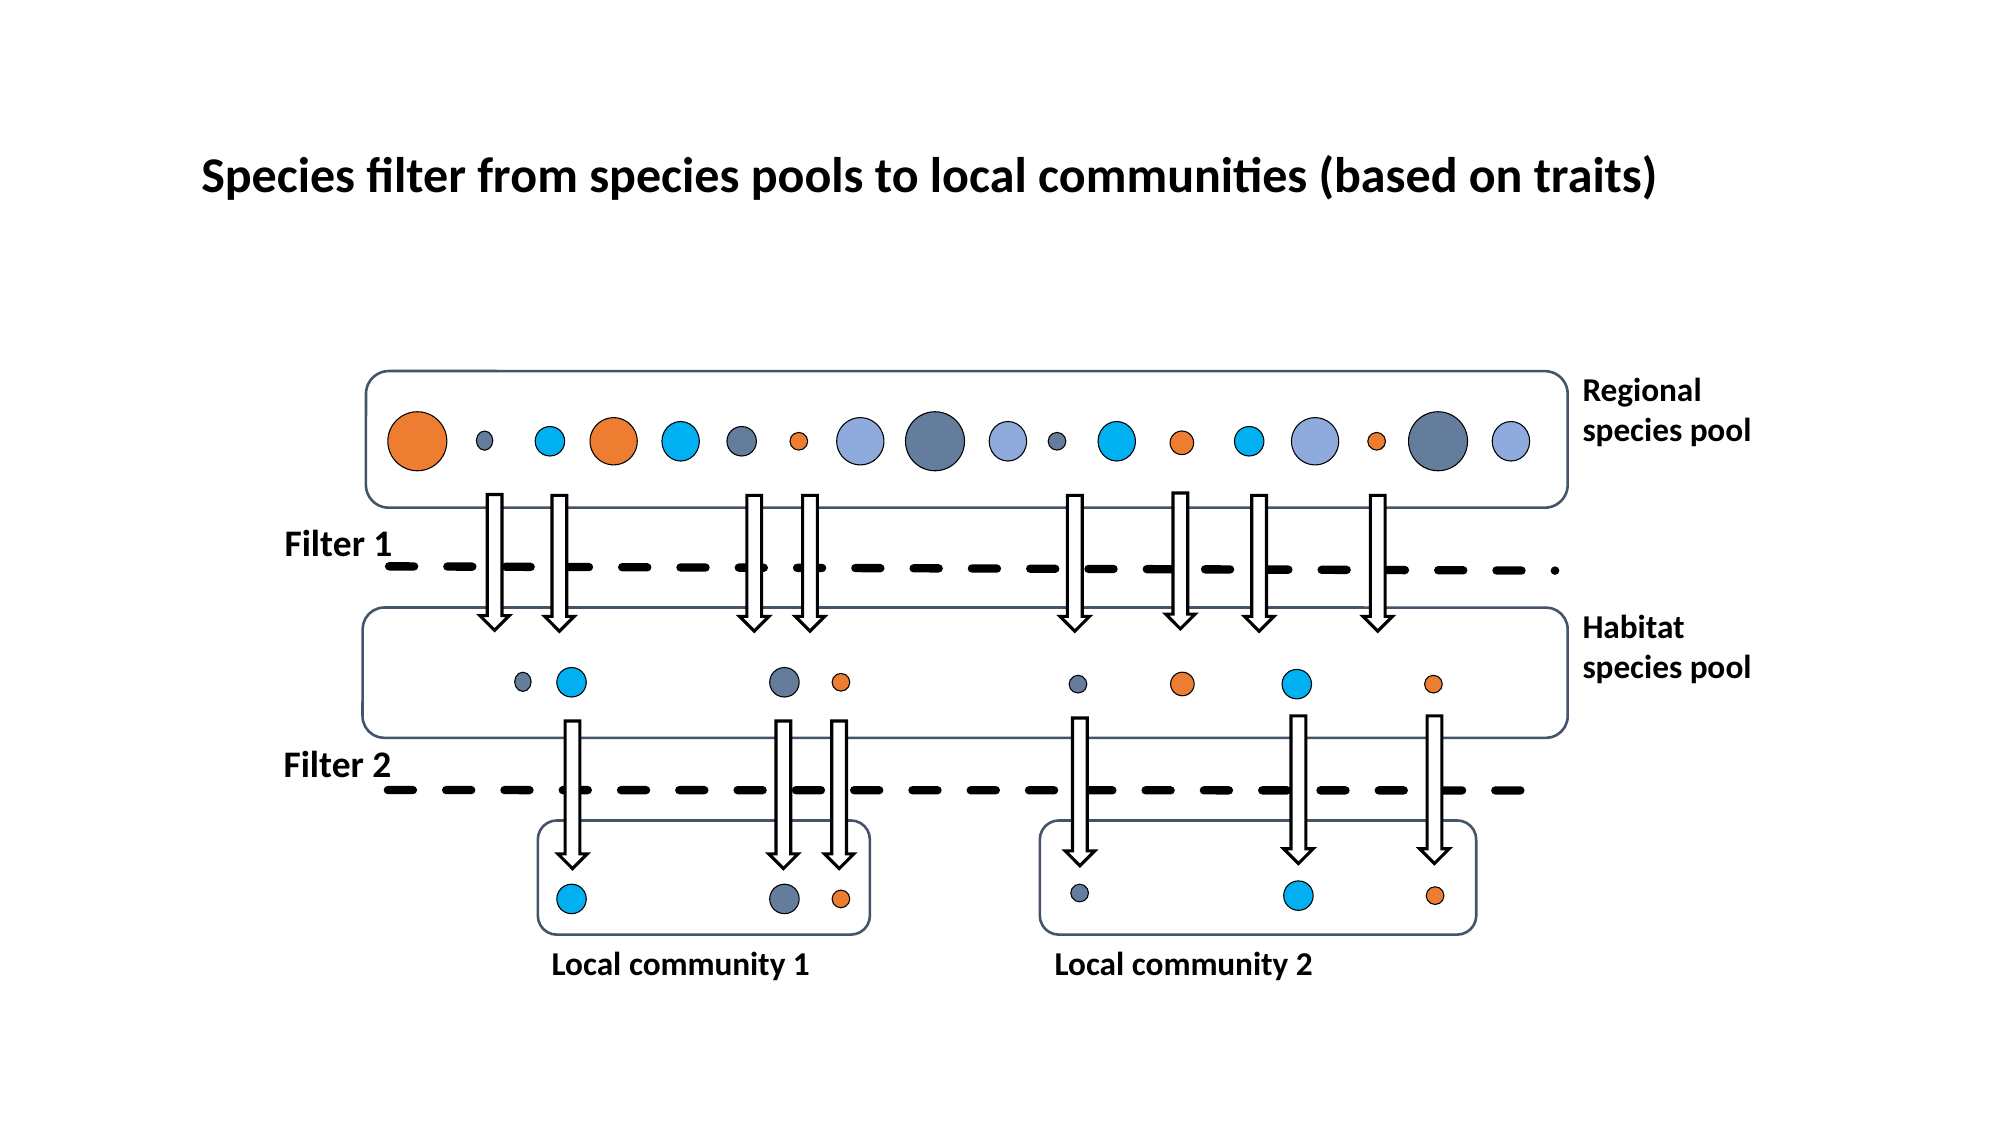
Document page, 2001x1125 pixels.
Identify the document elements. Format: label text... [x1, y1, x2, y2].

text_box [1062, 791, 1098, 868]
text_box [564, 719, 581, 790]
text_box [737, 571, 772, 633]
text_box [1171, 492, 1189, 566]
text_box [775, 719, 792, 790]
text_box [830, 719, 848, 790]
text_box [1426, 714, 1443, 790]
text_box [1039, 819, 1477, 934]
text_box [1290, 714, 1307, 790]
text_box [486, 493, 504, 566]
text_box [1369, 494, 1387, 566]
text_box [1360, 571, 1396, 633]
text_box [821, 791, 857, 871]
text_box [514, 671, 532, 692]
text_box [1057, 571, 1093, 633]
text_box [542, 571, 577, 633]
text_box Species filter from species pools to local communities (based on traits) [186, 134, 1686, 210]
text_box [1250, 494, 1268, 566]
text_box [1163, 571, 1198, 631]
text_box [792, 571, 828, 633]
text_box [556, 883, 587, 915]
text_box [1281, 791, 1316, 866]
text_box Filter 2 [268, 732, 407, 793]
text_box [1070, 883, 1090, 903]
text_box [1066, 494, 1084, 566]
text_box [766, 791, 801, 871]
text_box [555, 791, 590, 871]
text_box Regional species pool [1567, 360, 1780, 456]
text_box [550, 494, 568, 566]
text_box Filter 1 [269, 511, 408, 572]
text_box [831, 889, 851, 909]
text_box [365, 370, 1569, 509]
text_box [801, 494, 819, 566]
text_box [389, 566, 1556, 571]
text_box [745, 494, 763, 566]
text_box [769, 883, 800, 915]
text_box [1241, 571, 1277, 633]
text_box [1071, 717, 1089, 790]
text_box [1417, 791, 1452, 866]
text_box Habitat species pool [1567, 598, 1786, 693]
text_box Local community 2 [1039, 934, 1477, 990]
text_box [1425, 886, 1445, 906]
text_box Local community 1 [536, 934, 881, 990]
text_box [1170, 671, 1195, 697]
text_box [362, 606, 1569, 739]
text_box [477, 571, 512, 632]
text_box [1283, 880, 1314, 911]
text_box [537, 819, 871, 934]
